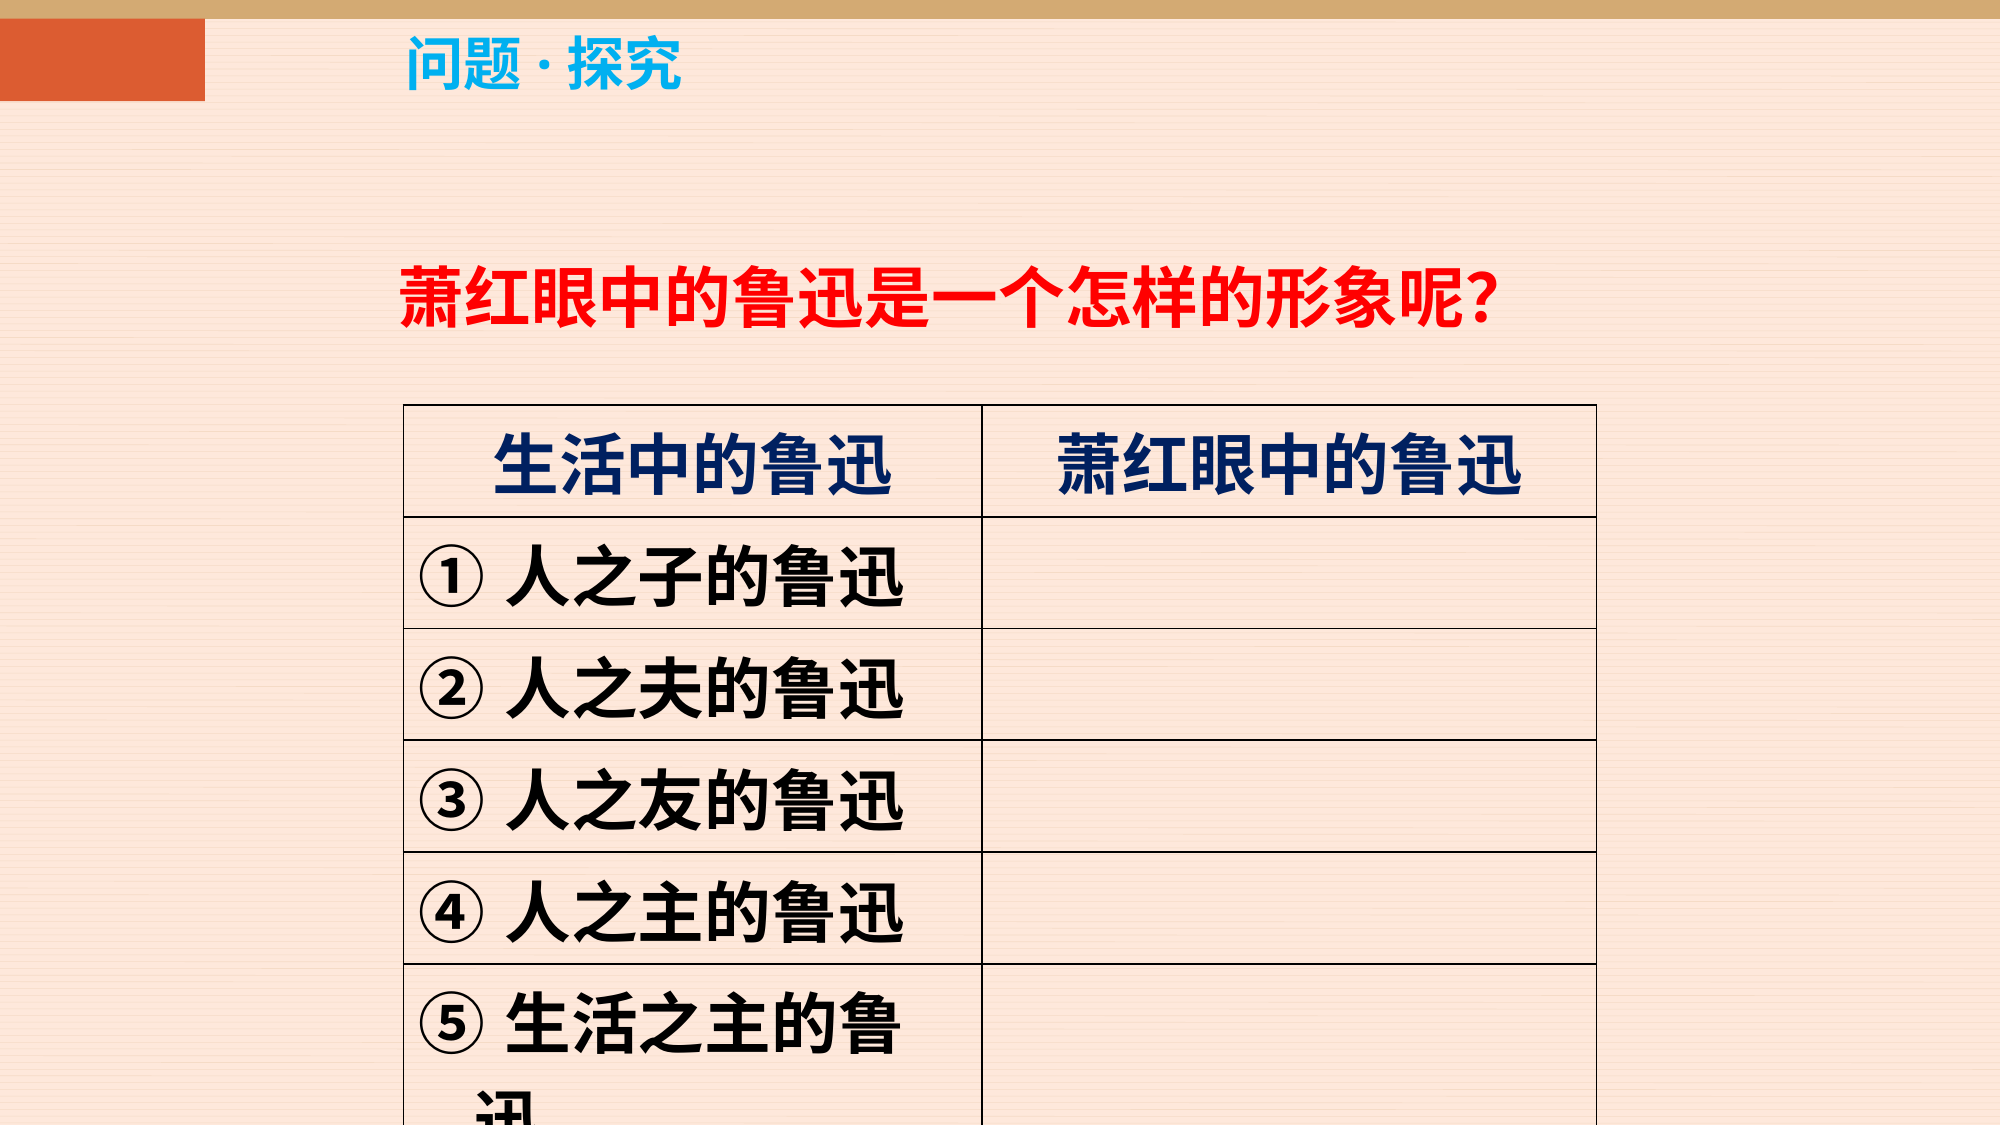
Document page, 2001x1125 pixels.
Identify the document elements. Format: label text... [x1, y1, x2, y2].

text_box 问题·探究 [353, 20, 736, 104]
table_cell ④人之主的鲁迅 [404, 853, 981, 963]
table_cell ⑤生活之主的鲁迅 [404, 965, 981, 1125]
table_cell [983, 965, 1596, 1125]
table_header 萧红眼中的鲁迅 [983, 406, 1596, 516]
table_cell ③人之友的鲁迅 [404, 741, 981, 851]
table_cell [983, 853, 1596, 963]
table_cell [983, 629, 1596, 739]
table_cell [983, 518, 1596, 628]
table_cell ②人之夫的鲁迅 [404, 629, 981, 739]
table_header 生活中的鲁迅 [404, 406, 981, 516]
text_box 萧红眼中的鲁迅是一个怎样的形象呢？ [382, 248, 1564, 344]
table_cell ①人之子的鲁迅 [404, 518, 981, 628]
table_cell [983, 741, 1596, 851]
